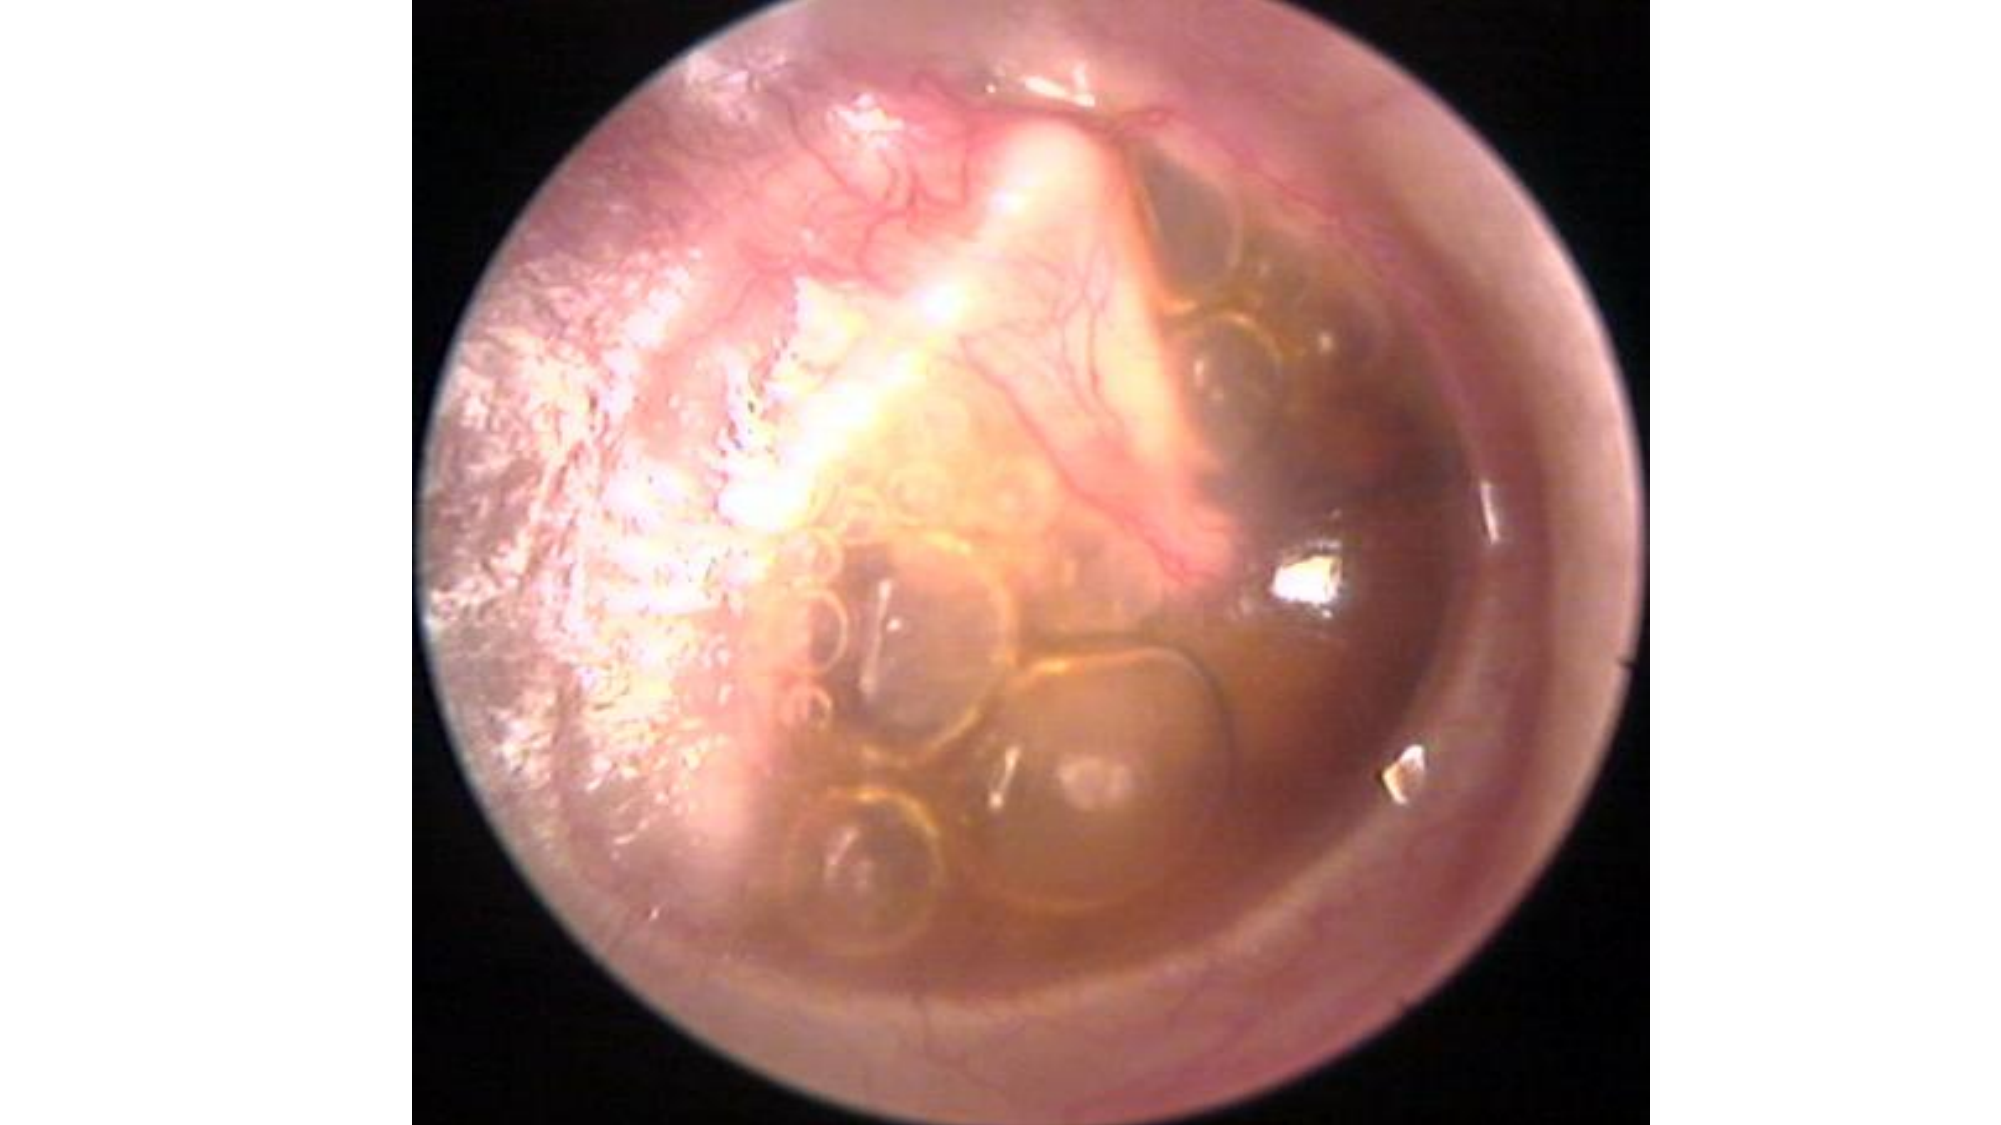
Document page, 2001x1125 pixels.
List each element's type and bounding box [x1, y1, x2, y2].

picture [412, 0, 1650, 1125]
